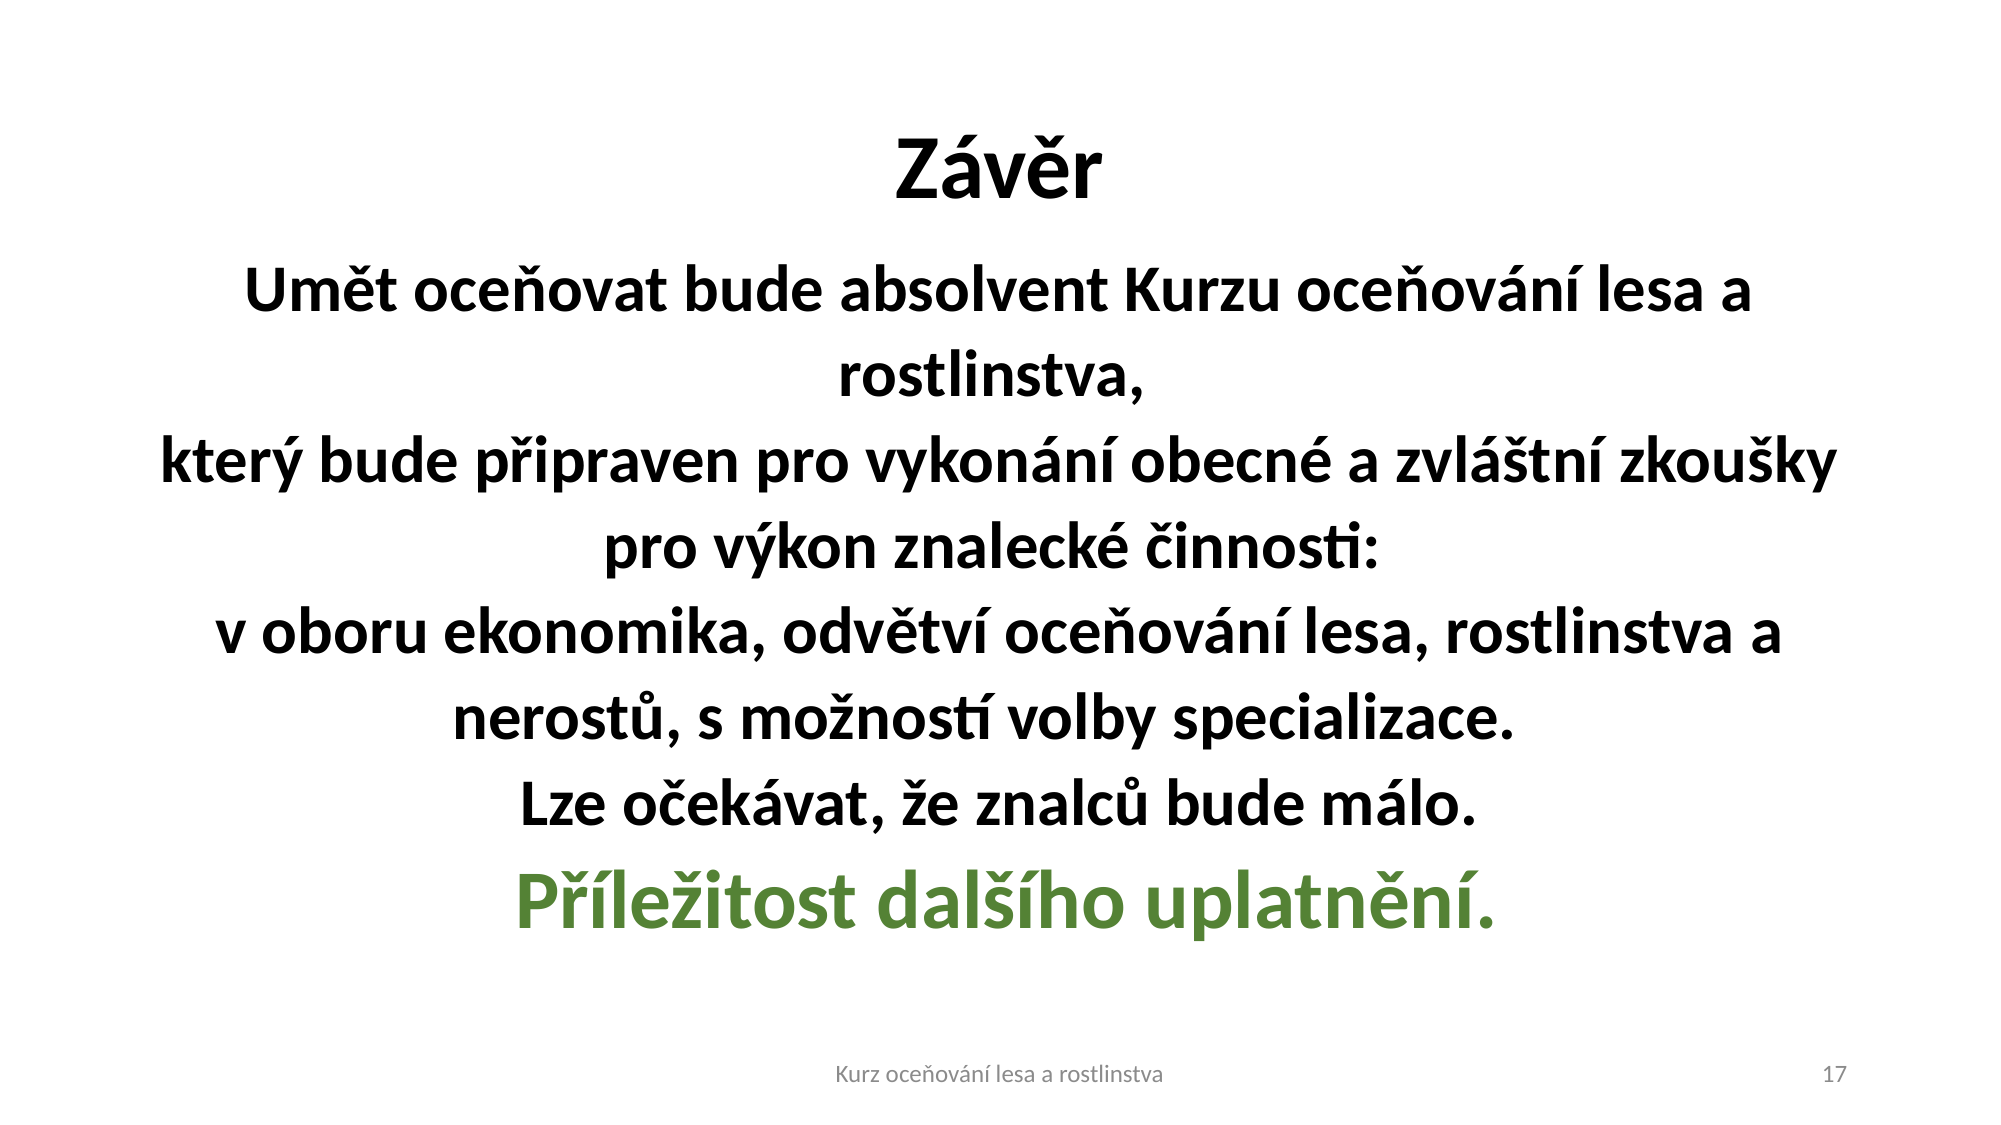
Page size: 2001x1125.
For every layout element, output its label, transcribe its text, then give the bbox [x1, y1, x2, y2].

list Umět oceňovat bude absolvent Kurzu oceňování lesa a rostlinstva, který bude připraven pro vykonání obecné a zvláštní zkoušky pro výkon znalecké činnosti: v oboru ekonomika, odvětví oceňování lesa, rostlinstva a nerostů, s možností volby specializace. Lze očekávat, že znalců bude málo. Příležitost dalšího uplatnění. [137, 231, 1863, 1014]
slide_number 17 [1412, 1042, 1863, 1103]
footer Kurz oceňování lesa a rostlinstva [662, 1042, 1338, 1103]
title Závěr [137, 59, 1863, 231]
